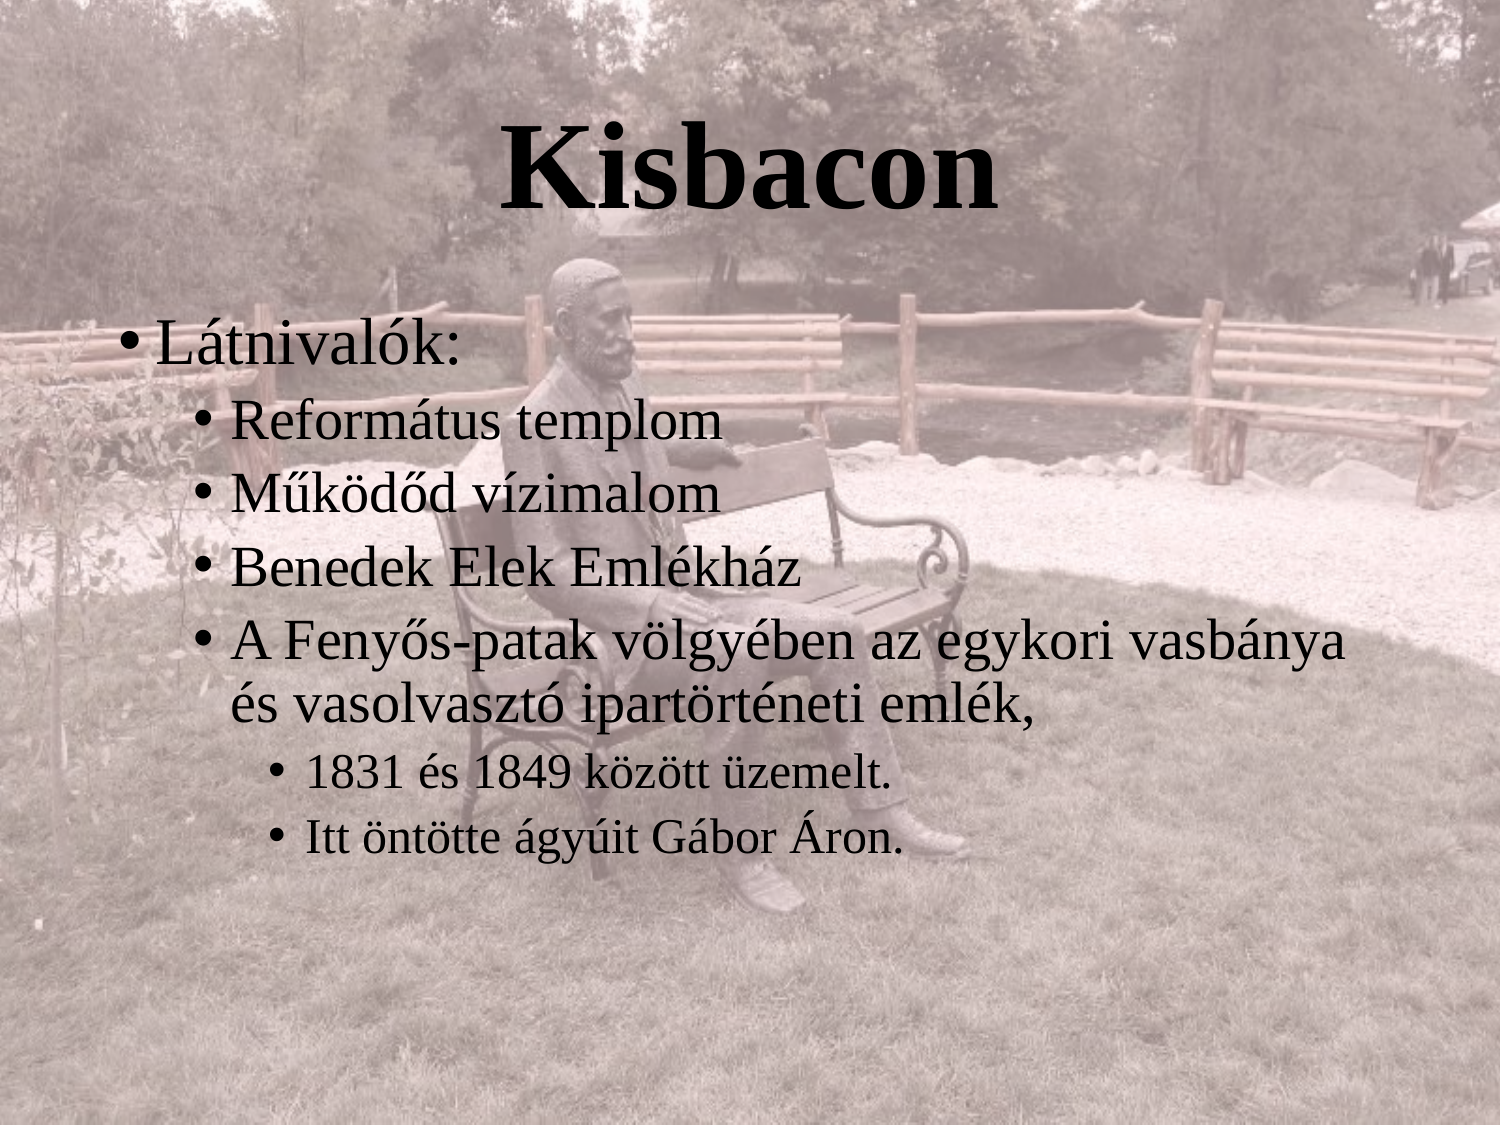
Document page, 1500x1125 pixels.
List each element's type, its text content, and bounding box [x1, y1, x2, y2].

title Kisbacon [103, 59, 1397, 278]
list Látnivalók: Református templom Működőd vízimalom Benedek Elek Emlékház A Fenyős-patak völgyében az egykori vasbánya és vasolvasztó ipartörténeti emlék, 1831 és 1849 között üzemelt. Itt öntötte ágyúit Gábor Áron. [103, 299, 1397, 1014]
